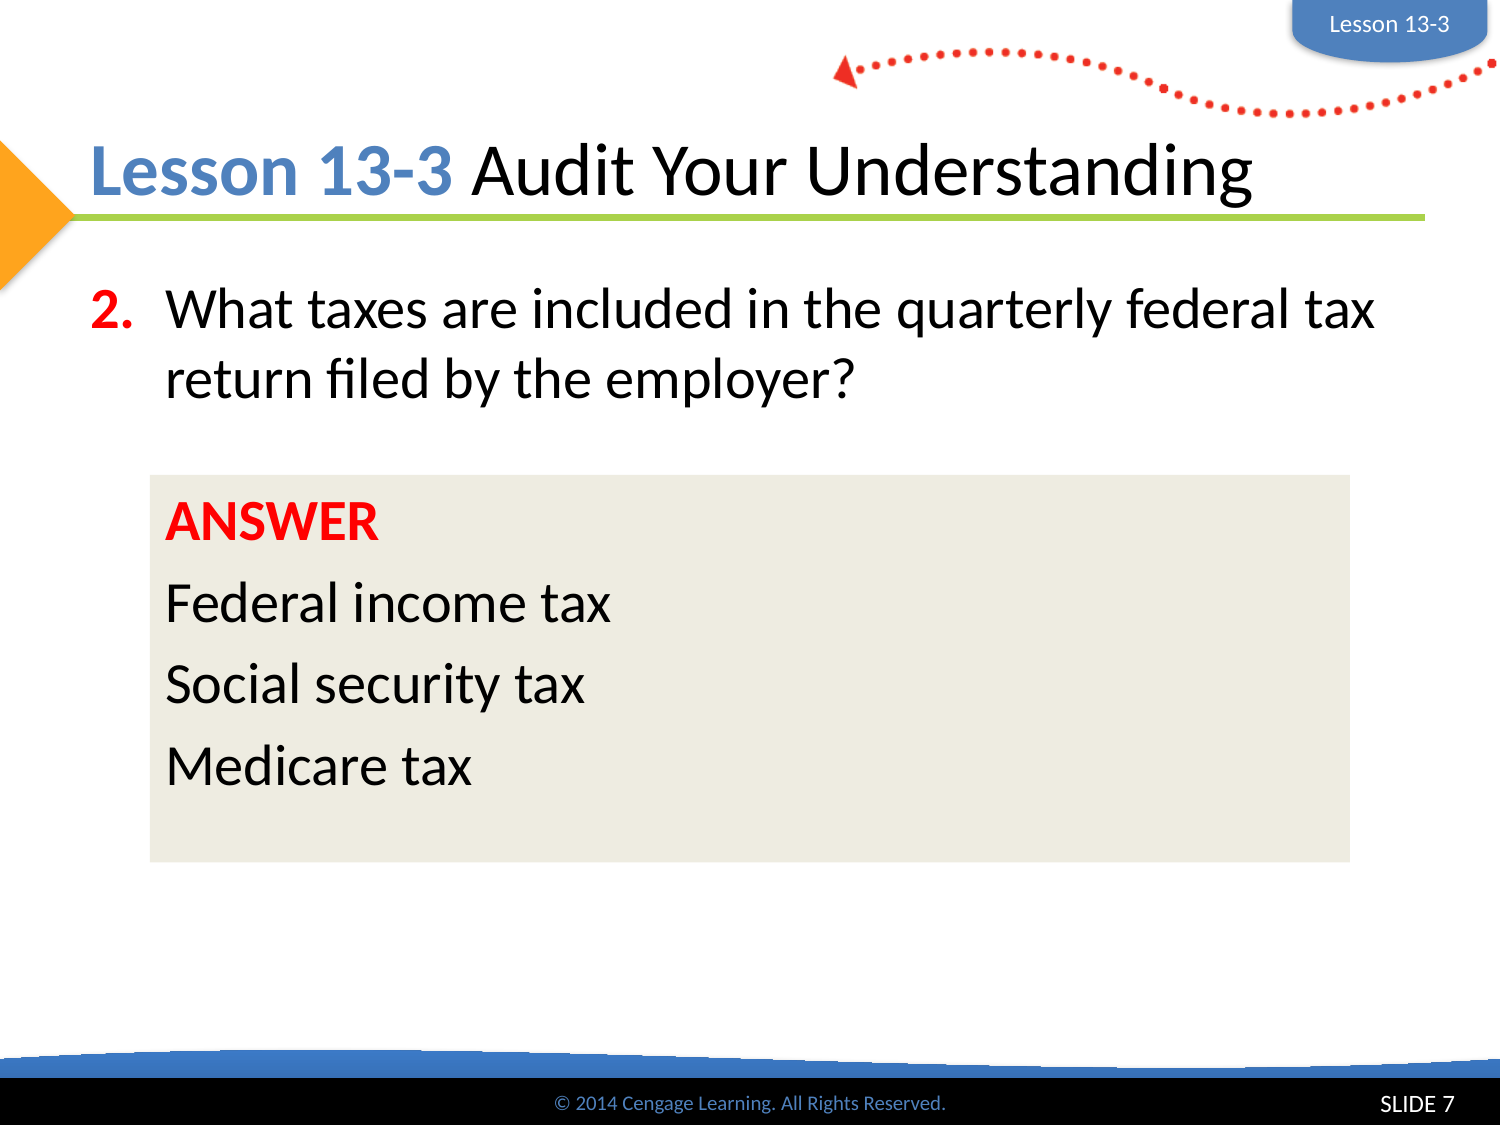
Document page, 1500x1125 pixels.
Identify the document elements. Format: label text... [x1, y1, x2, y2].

text_box [0, 138, 78, 293]
list 2. What taxes are included in the quarterly federal tax return filed by the employer? [75, 262, 1425, 1005]
slide_number SLIDE 7 [1170, 1080, 1470, 1125]
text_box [1292, 0, 1488, 63]
text_box ANSWER Federal income tax Social security tax Medicare tax [149, 474, 1350, 863]
title Lesson 13-3 Audit Your Understanding [75, 29, 1350, 218]
picture [827, 37, 1500, 126]
